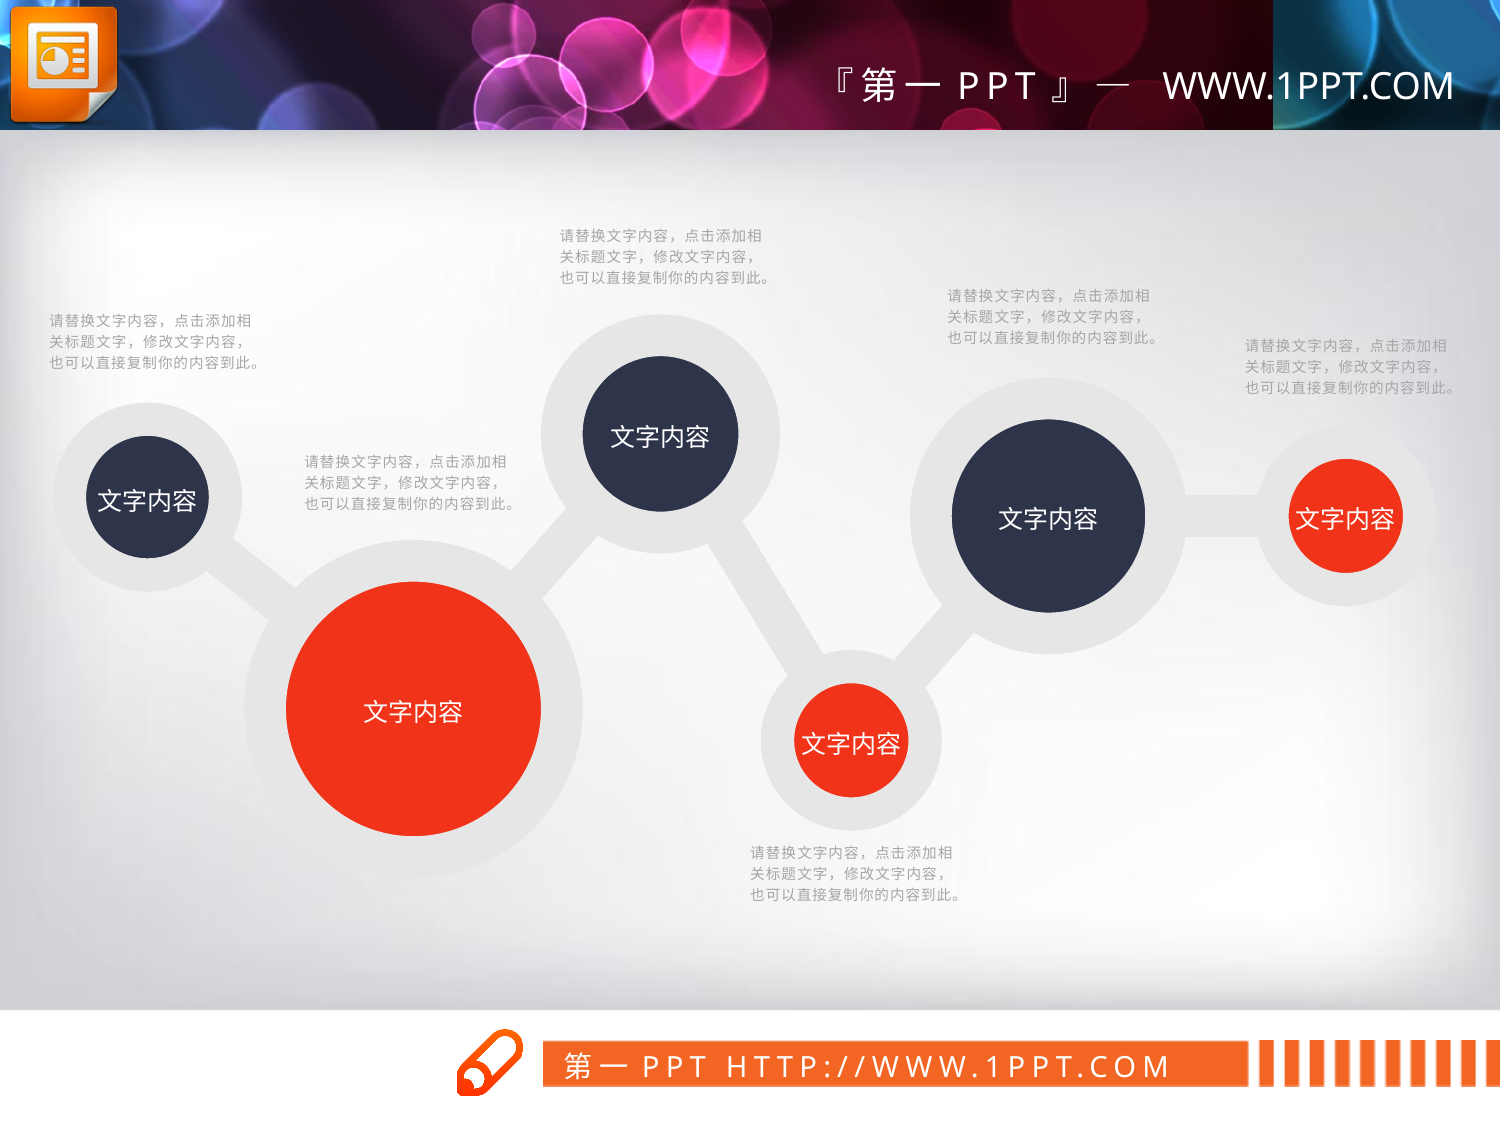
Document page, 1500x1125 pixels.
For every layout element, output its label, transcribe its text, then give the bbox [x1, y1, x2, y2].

picture [543, 1040, 1500, 1087]
text_box 文字内容 [778, 749, 925, 815]
text_box 文字内容 [1272, 442, 1420, 590]
text_box 请替换文字内容，点击添加相关标题文字，修改文字内容，也可以直接复制你的内容到此。 [304, 449, 408, 495]
text_box 文字内容 [930, 398, 1167, 515]
text_box 文字内容 [265, 717, 562, 858]
text_box 文字内容 [561, 335, 759, 428]
text_box 请替换文字内容，点击添加相关标题文字，修改文字内容，也可以直接复制你的内容到此。 [49, 308, 252, 372]
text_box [147, 496, 414, 710]
picture [0, 0, 1500, 1012]
text_box 文字内容 [1052, 525, 1166, 634]
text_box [855, 515, 1049, 741]
text_box 文字内容 [69, 419, 226, 575]
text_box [413, 429, 656, 714]
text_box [660, 426, 852, 741]
text_box 请替换文字内容，点击添加相关标题文字，修改文字内容，也可以直接复制你的内容到此。 [947, 283, 1150, 347]
text_box 请替换文字内容，点击添加相关标题文字，修改文字内容，也可以直接复制你的内容到此。 [750, 840, 953, 904]
text_box 请替换文字内容，点击添加相关标题文字，修改文字内容，也可以直接复制你的内容到此。 [559, 223, 762, 287]
text_box 请替换文字内容，点击添加相关标题文字，修改文字内容，也可以直接复制你的内容到此。 [1244, 333, 1447, 397]
